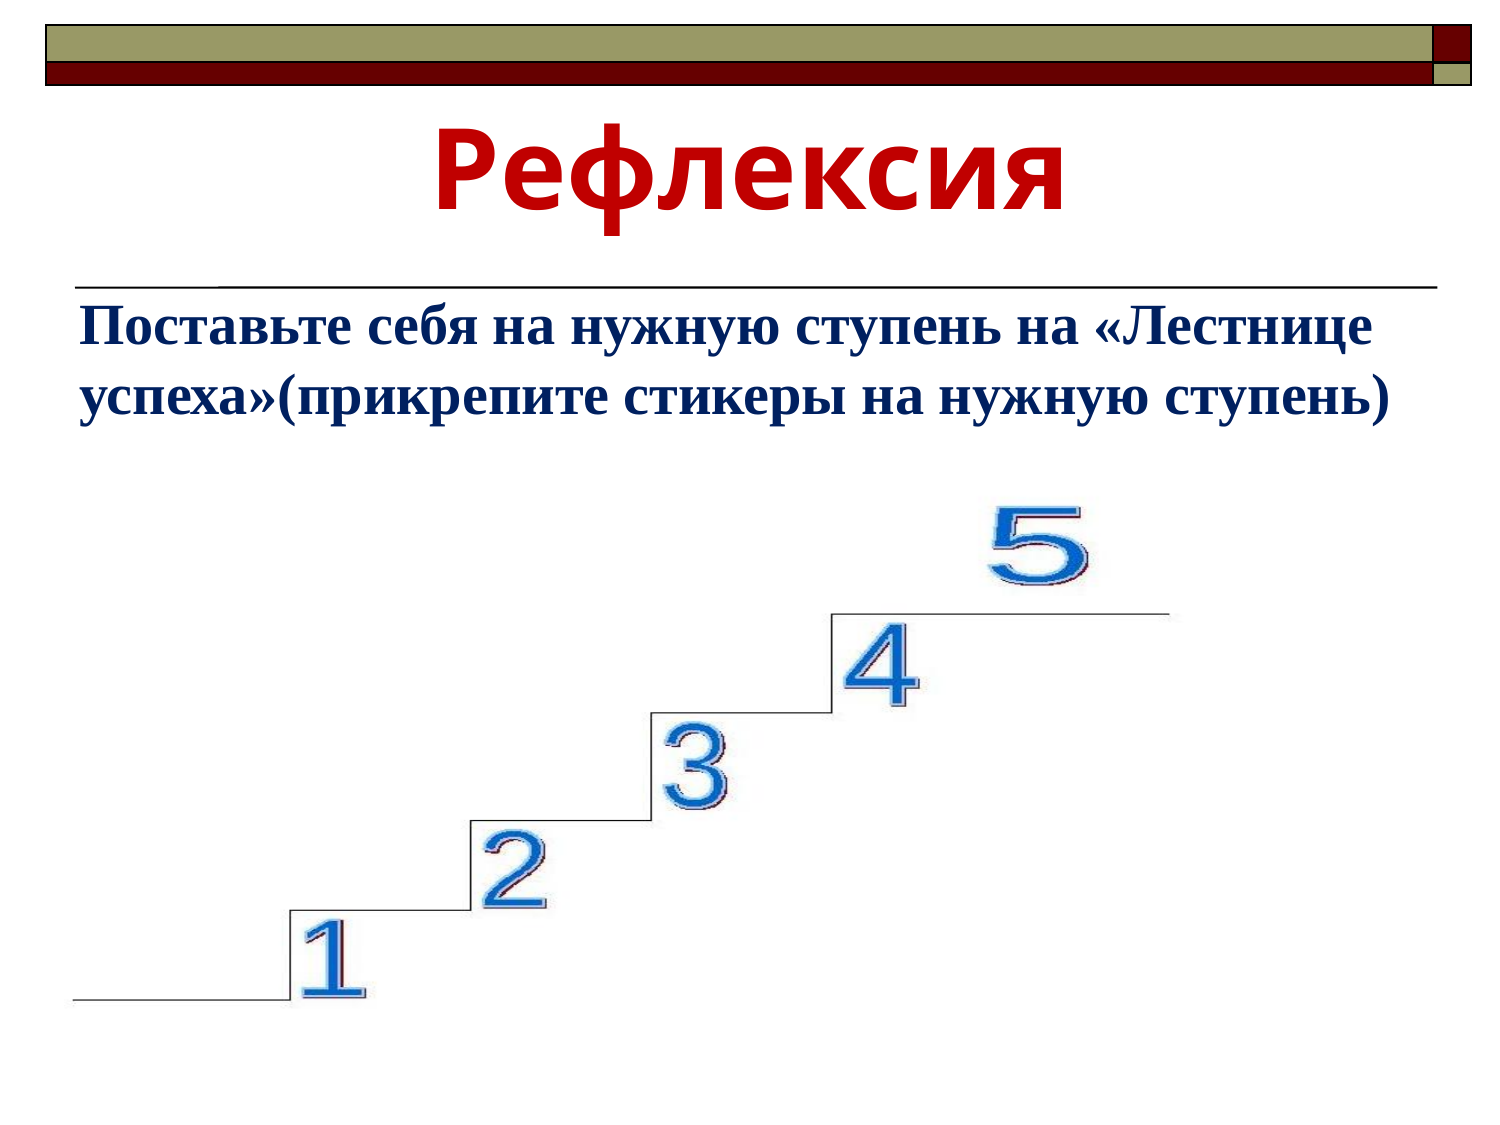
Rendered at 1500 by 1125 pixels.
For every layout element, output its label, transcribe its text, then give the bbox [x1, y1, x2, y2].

text_box Поставьте себя на нужную ступень на «Лестнице успеха»(прикрепите стикеры на нужную ступень) [64, 278, 1424, 434]
text_box Рефлексия [135, 89, 1365, 240]
picture [64, 479, 1470, 1059]
